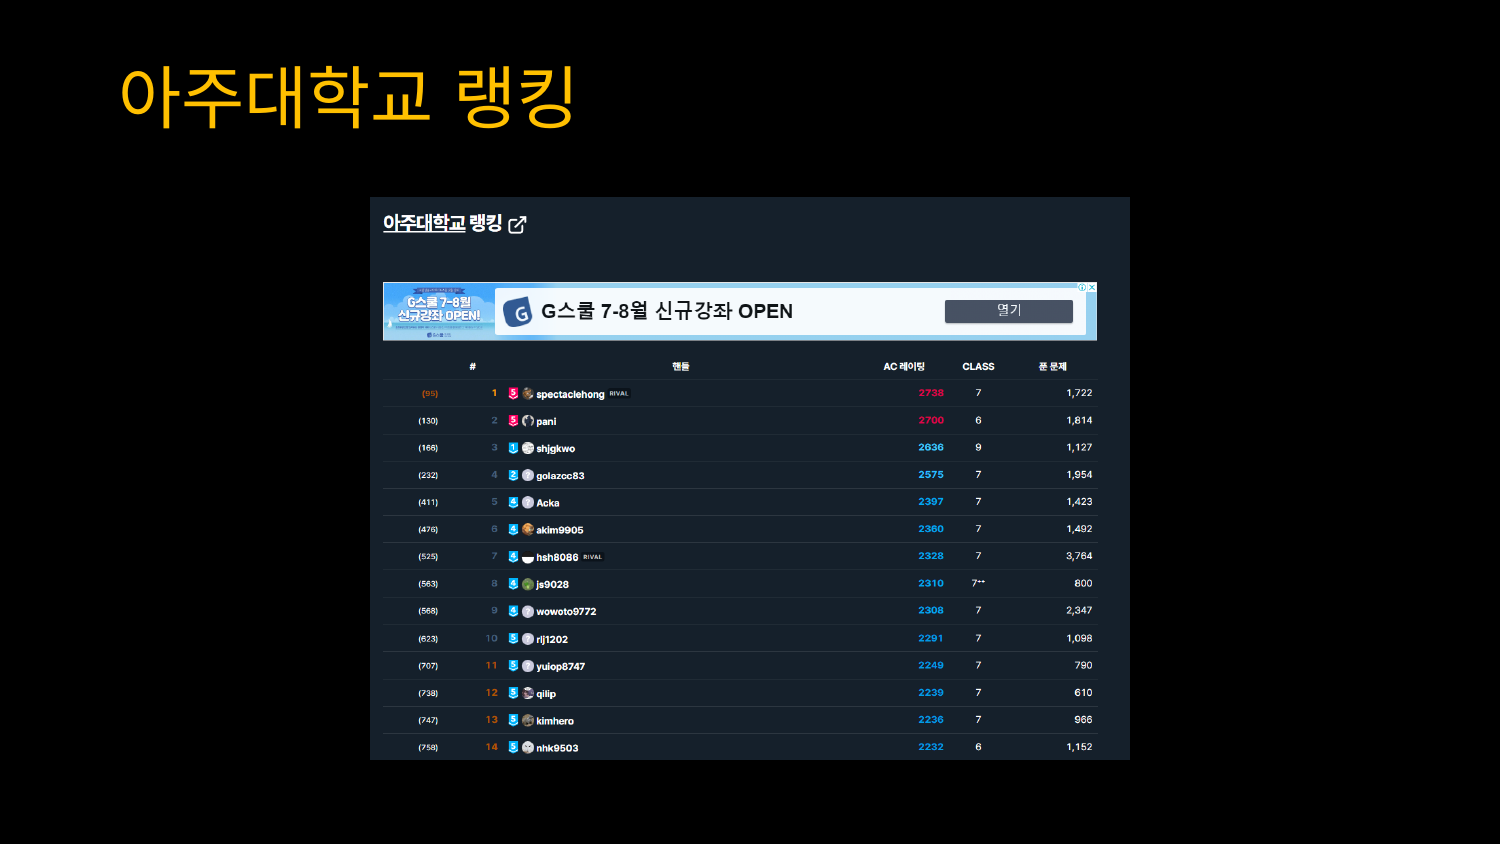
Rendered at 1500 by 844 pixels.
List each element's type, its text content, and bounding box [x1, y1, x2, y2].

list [370, 197, 1130, 760]
title 아주대학교 랭킹 [103, 44, 1397, 159]
